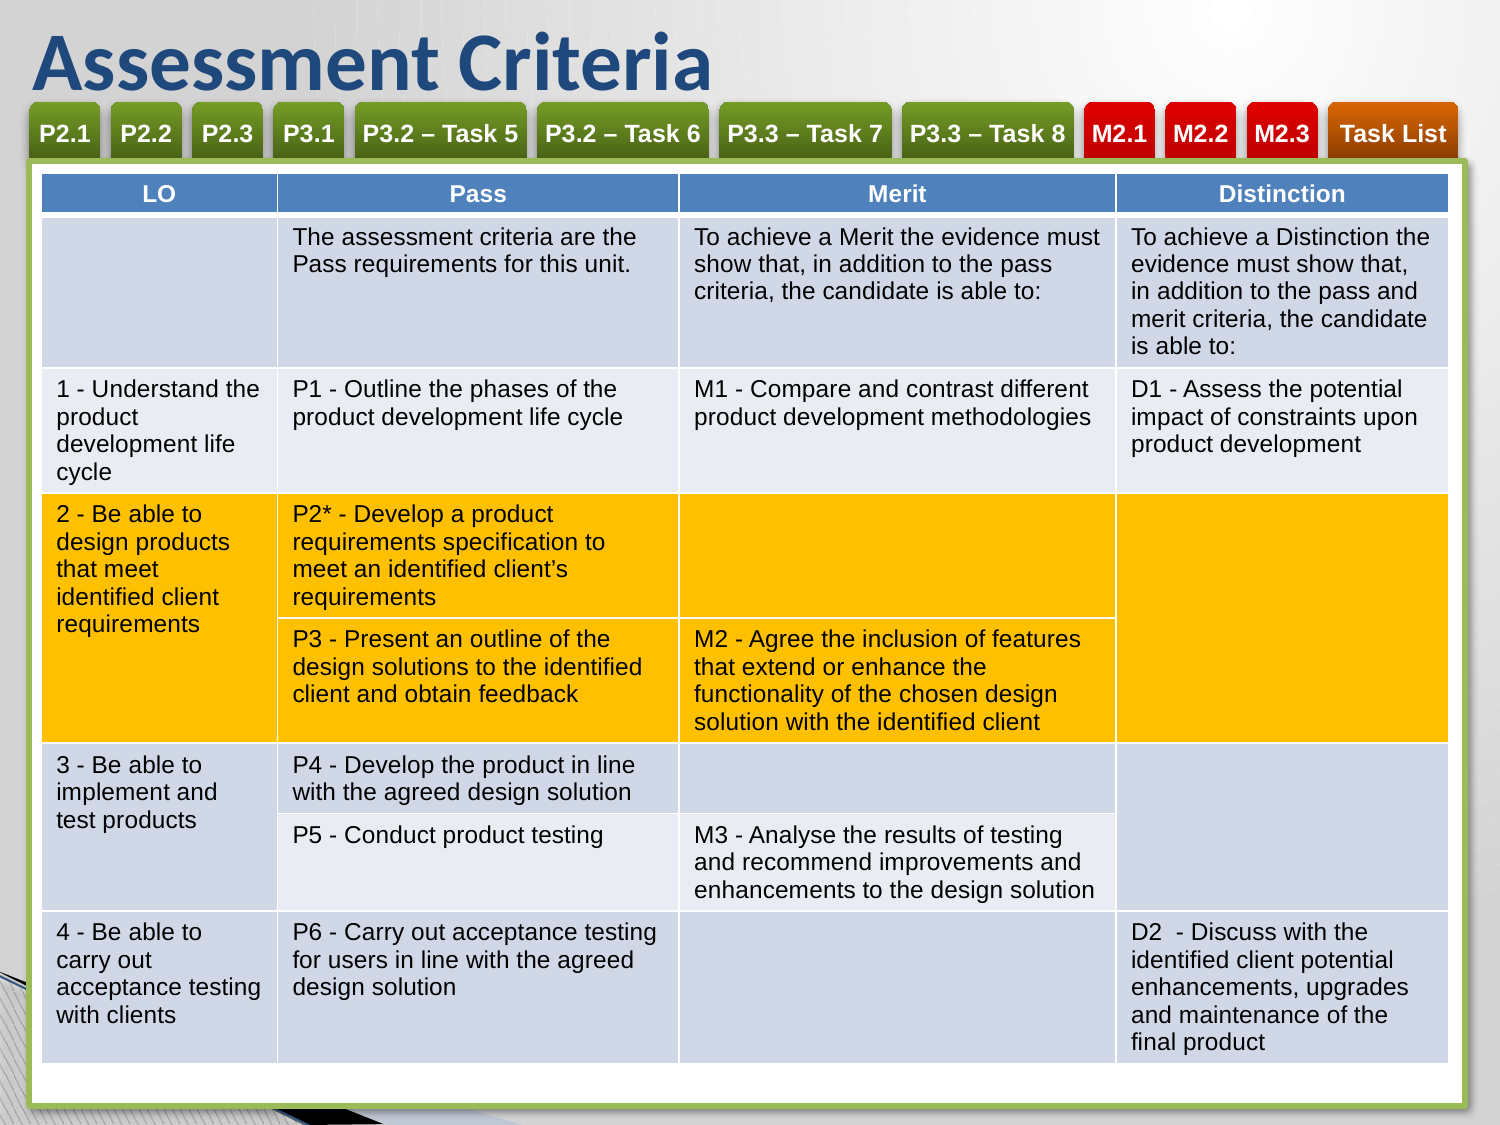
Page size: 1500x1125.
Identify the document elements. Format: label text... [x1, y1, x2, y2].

table_cell [1117, 494, 1448, 742]
table_cell M1 - Compare and contrast different product development methodologies [680, 369, 1115, 492]
table_cell To achieve a Distinction the evidence must show that, in addition to the pass and merit criteria, the candidate is able to: [1117, 218, 1448, 367]
table_cell D1 - Assess the potential impact of constraints upon product development [1117, 369, 1448, 492]
table_cell D2 - Discuss with the identified client potential enhancements, upgrades and maintenance of the final product [1117, 912, 1448, 1063]
table_cell P5 - Conduct product testing [278, 814, 678, 910]
table_cell 3 - Be able to implement and test products [42, 744, 277, 910]
table_cell P1 - Outline the phases of the product development life cycle [278, 369, 678, 492]
table_cell P3 - Present an outline of the design solutions to the identified client and obtain feedback [278, 619, 678, 742]
table_cell P6 - Carry out acceptance testing for users in line with the agreed design solution [278, 912, 678, 1063]
table_cell [680, 494, 1115, 617]
table_header LO [42, 174, 277, 212]
table_cell The assessment criteria are the Pass requirements for this unit. [278, 218, 678, 367]
table_cell M2 - Agree the inclusion of features that extend or enhance the functionality of the chosen design solution with the identified client [680, 619, 1115, 742]
table_cell 4 - Be able to carry out acceptance testing with clients [42, 912, 277, 1063]
picture [281, 1114, 303, 1125]
table_cell [42, 218, 277, 367]
table_header Distinction [1117, 174, 1448, 212]
table_cell [1117, 744, 1448, 910]
table_cell 1 - Understand the product development life cycle [42, 369, 277, 492]
table_header Merit [680, 174, 1115, 212]
table_cell [680, 744, 1115, 813]
title Assessment Criteria [17, 0, 1282, 114]
table_header Pass [278, 174, 678, 212]
table_cell To achieve a Merit the evidence must show that, in addition to the pass criteria, the candidate is able to: [680, 218, 1115, 367]
table_cell 2 - Be able to design products that meet identified client requirements [42, 494, 277, 742]
table_cell P4 - Develop the product in line with the agreed design solution [278, 744, 678, 813]
table_cell P2* - Develop a product requirements specification to meet an identified client’s requirements [278, 494, 678, 617]
table_cell M3 - Analyse the results of testing and recommend improvements and enhancements to the design solution [680, 814, 1115, 910]
table_cell [680, 912, 1115, 1063]
